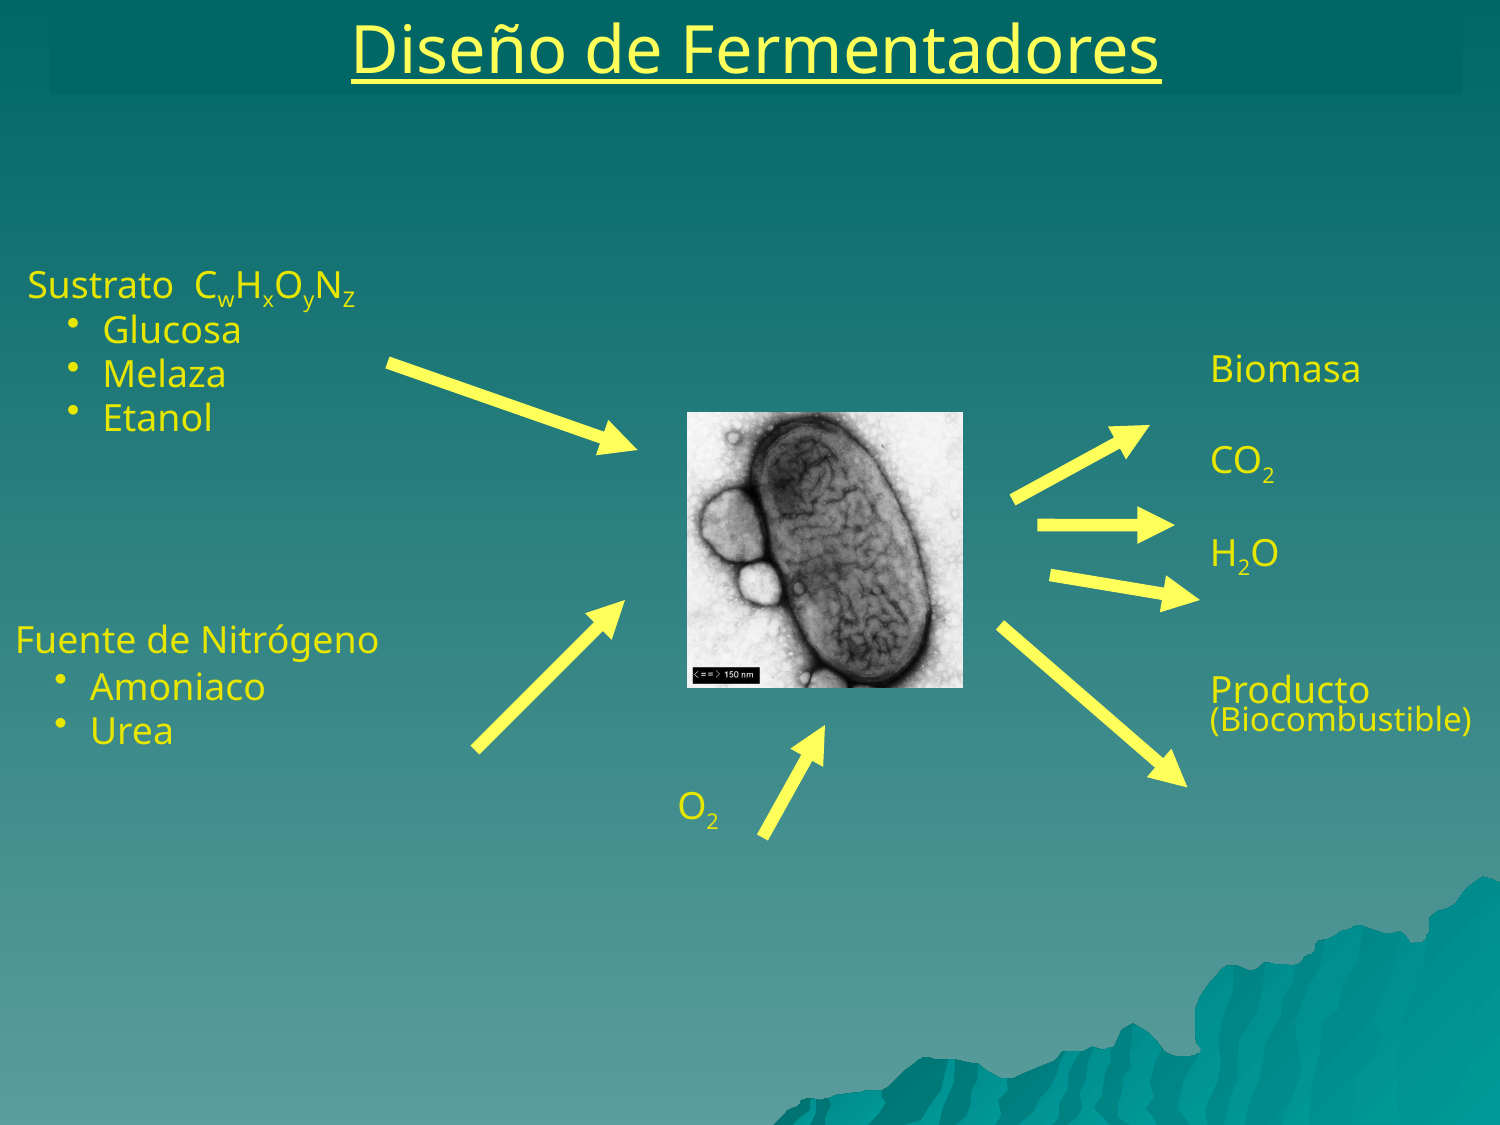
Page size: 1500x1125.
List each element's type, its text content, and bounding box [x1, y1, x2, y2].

text_box Diseño de Fermentadores [49, 0, 1463, 95]
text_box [0, 262, 1500, 838]
